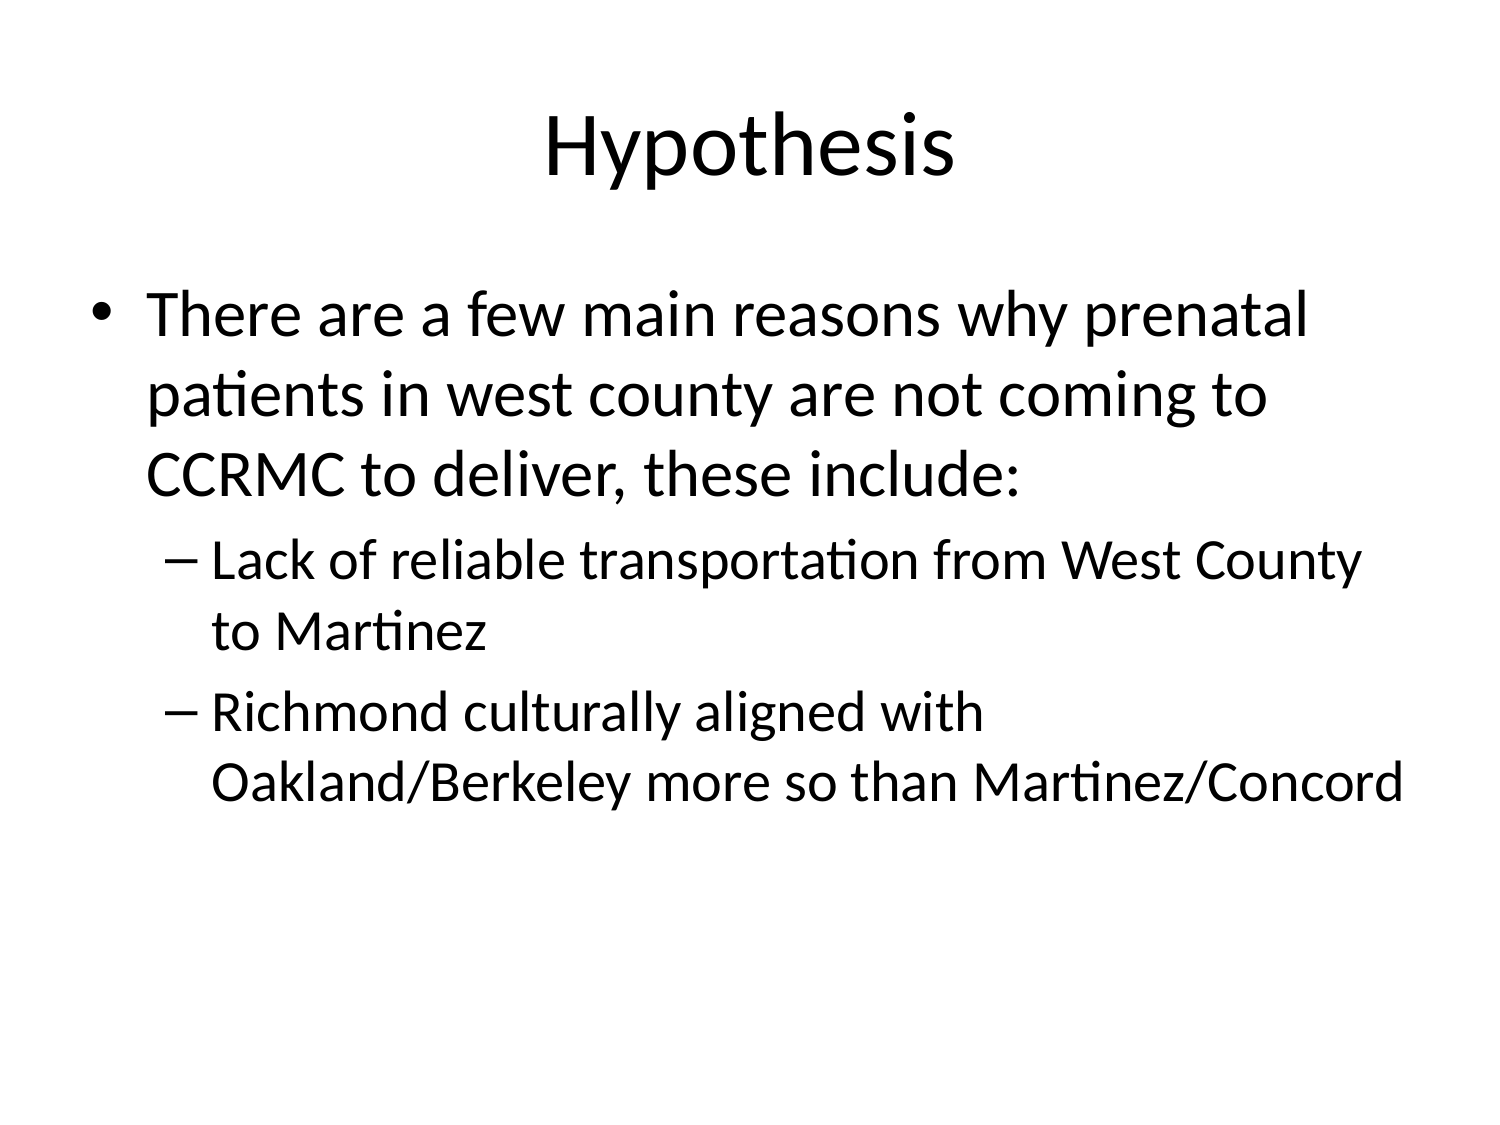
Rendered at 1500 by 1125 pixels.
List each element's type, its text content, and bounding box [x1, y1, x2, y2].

list There are a few main reasons why prenatal patients in west county are not coming to CCRMC to deliver, these include: Lack of reliable transportation from West County to Martinez Richmond culturally aligned with Oakland/Berkeley more so than Martinez/Concord [75, 262, 1425, 1005]
title Hypothesis [75, 45, 1425, 233]
